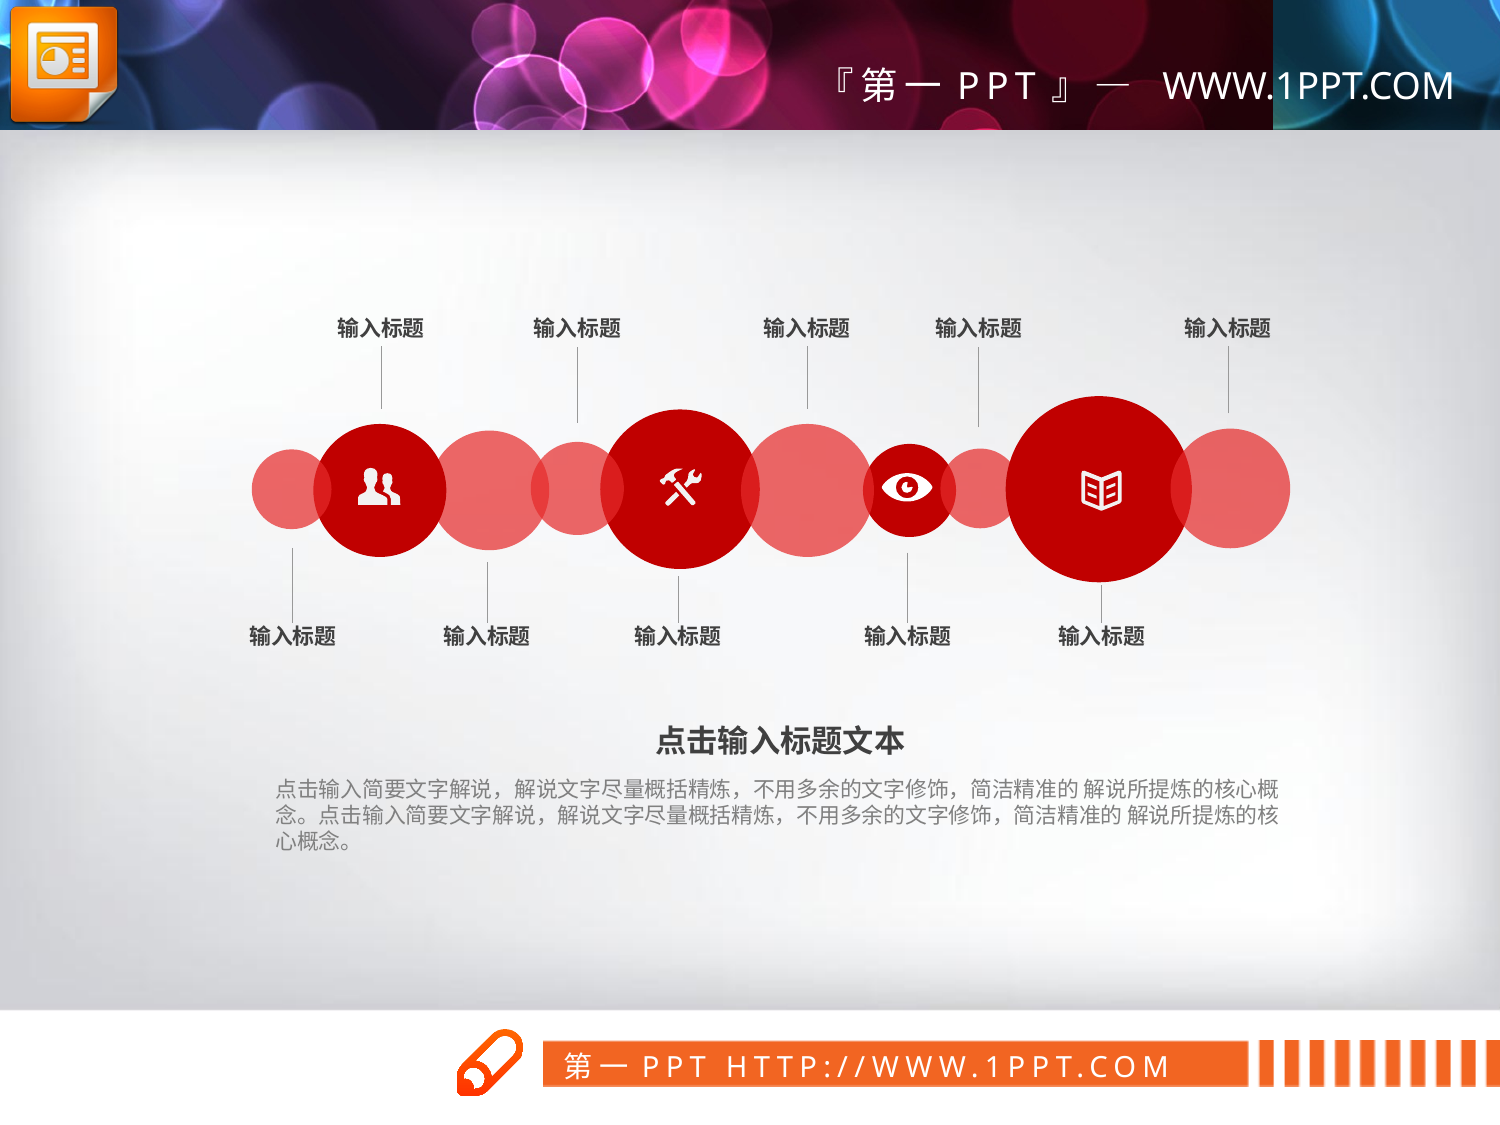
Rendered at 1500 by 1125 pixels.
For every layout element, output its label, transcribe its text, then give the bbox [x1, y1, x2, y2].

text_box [1183, 314, 1273, 414]
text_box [248, 547, 338, 650]
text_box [1057, 585, 1147, 650]
text_box 点击输入简要文字解说，解说文字尽量概括精炼，不用多余的文字修饰，简洁精准的 解说所提炼的核心概念。点击输入简要文字解说，解说文字尽量概括精炼，不用多余的文字修饰，简洁精准的 解说所提炼的核心概念。 [275, 775, 1281, 854]
text_box [608, 409, 752, 569]
text_box [319, 423, 447, 557]
text_box [530, 441, 624, 535]
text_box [442, 561, 532, 650]
text_box [1170, 428, 1291, 549]
picture [543, 1040, 1500, 1087]
text_box [439, 430, 542, 551]
text_box [683, 469, 702, 488]
text_box 点击输入标题文本 [655, 721, 909, 760]
text_box [382, 473, 401, 505]
text_box [358, 467, 388, 505]
text_box [1005, 396, 1184, 583]
text_box [251, 449, 332, 530]
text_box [633, 575, 723, 650]
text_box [863, 552, 953, 650]
text_box [940, 448, 1010, 529]
text_box [659, 468, 696, 506]
text_box [870, 443, 949, 537]
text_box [934, 314, 1023, 428]
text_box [336, 314, 426, 409]
text_box [740, 423, 874, 557]
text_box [762, 314, 852, 409]
text_box [881, 473, 933, 502]
text_box [1081, 470, 1122, 511]
picture [0, 0, 1500, 1012]
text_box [532, 314, 622, 424]
